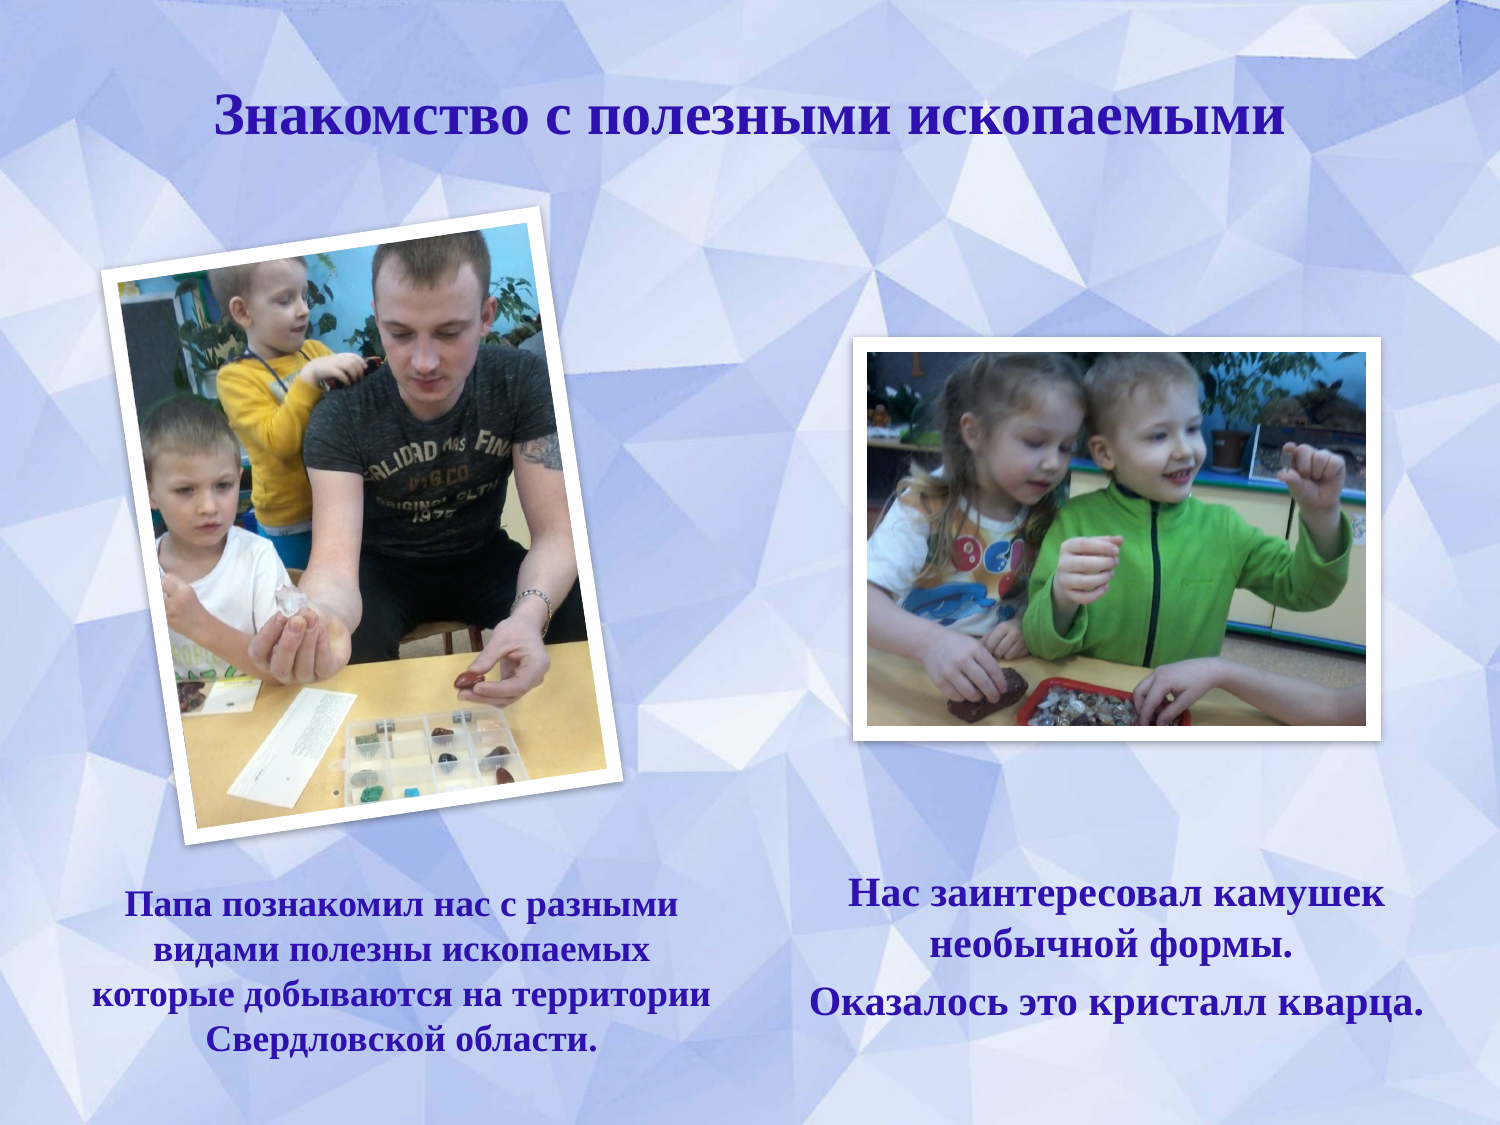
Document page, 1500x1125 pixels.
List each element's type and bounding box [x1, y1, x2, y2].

picture [0, 0, 1500, 1125]
list [866, 351, 1367, 727]
list [85, 318, 639, 734]
